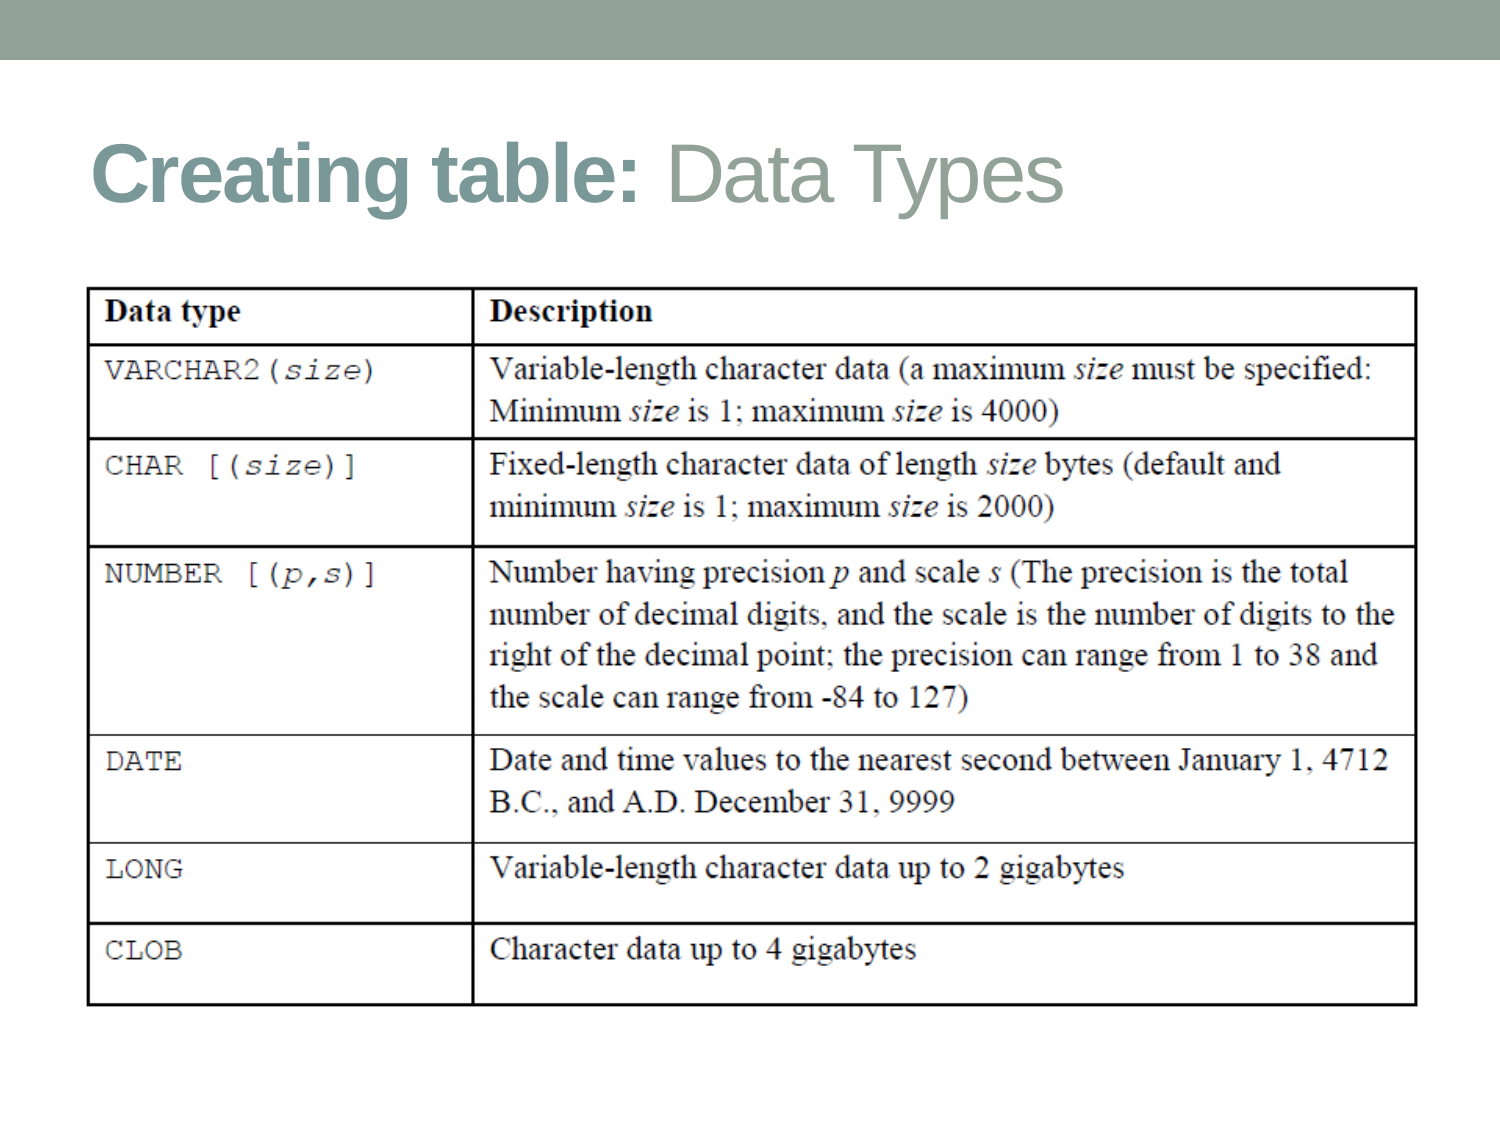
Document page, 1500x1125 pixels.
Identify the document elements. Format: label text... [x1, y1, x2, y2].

picture [74, 274, 1426, 1013]
title Creating table: Data Types [75, 87, 1425, 250]
